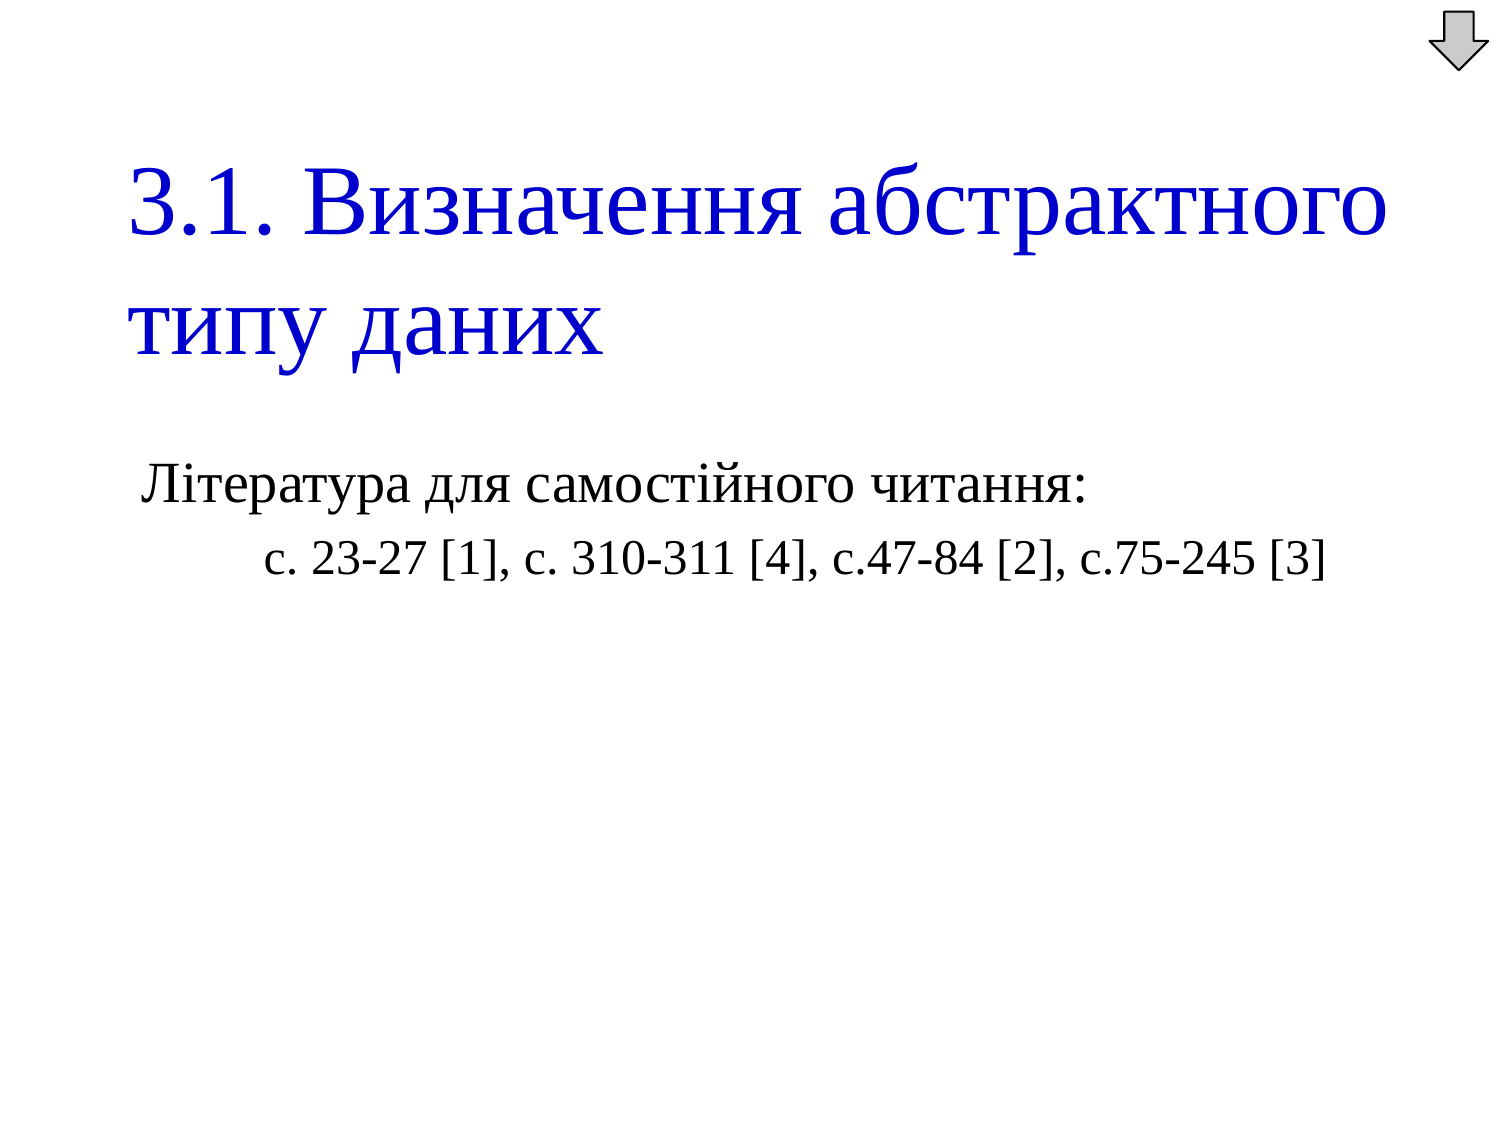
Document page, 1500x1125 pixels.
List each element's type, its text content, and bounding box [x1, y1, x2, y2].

list Література для самостійного читання: с. 23-27 [1], с. 310-311 [4], с.47-84 [2], с.75-245 [3] [111, 444, 1387, 622]
text_box [1429, 11, 1489, 71]
title 3.1. Визначення абстрактного типу даних [111, 99, 1438, 410]
